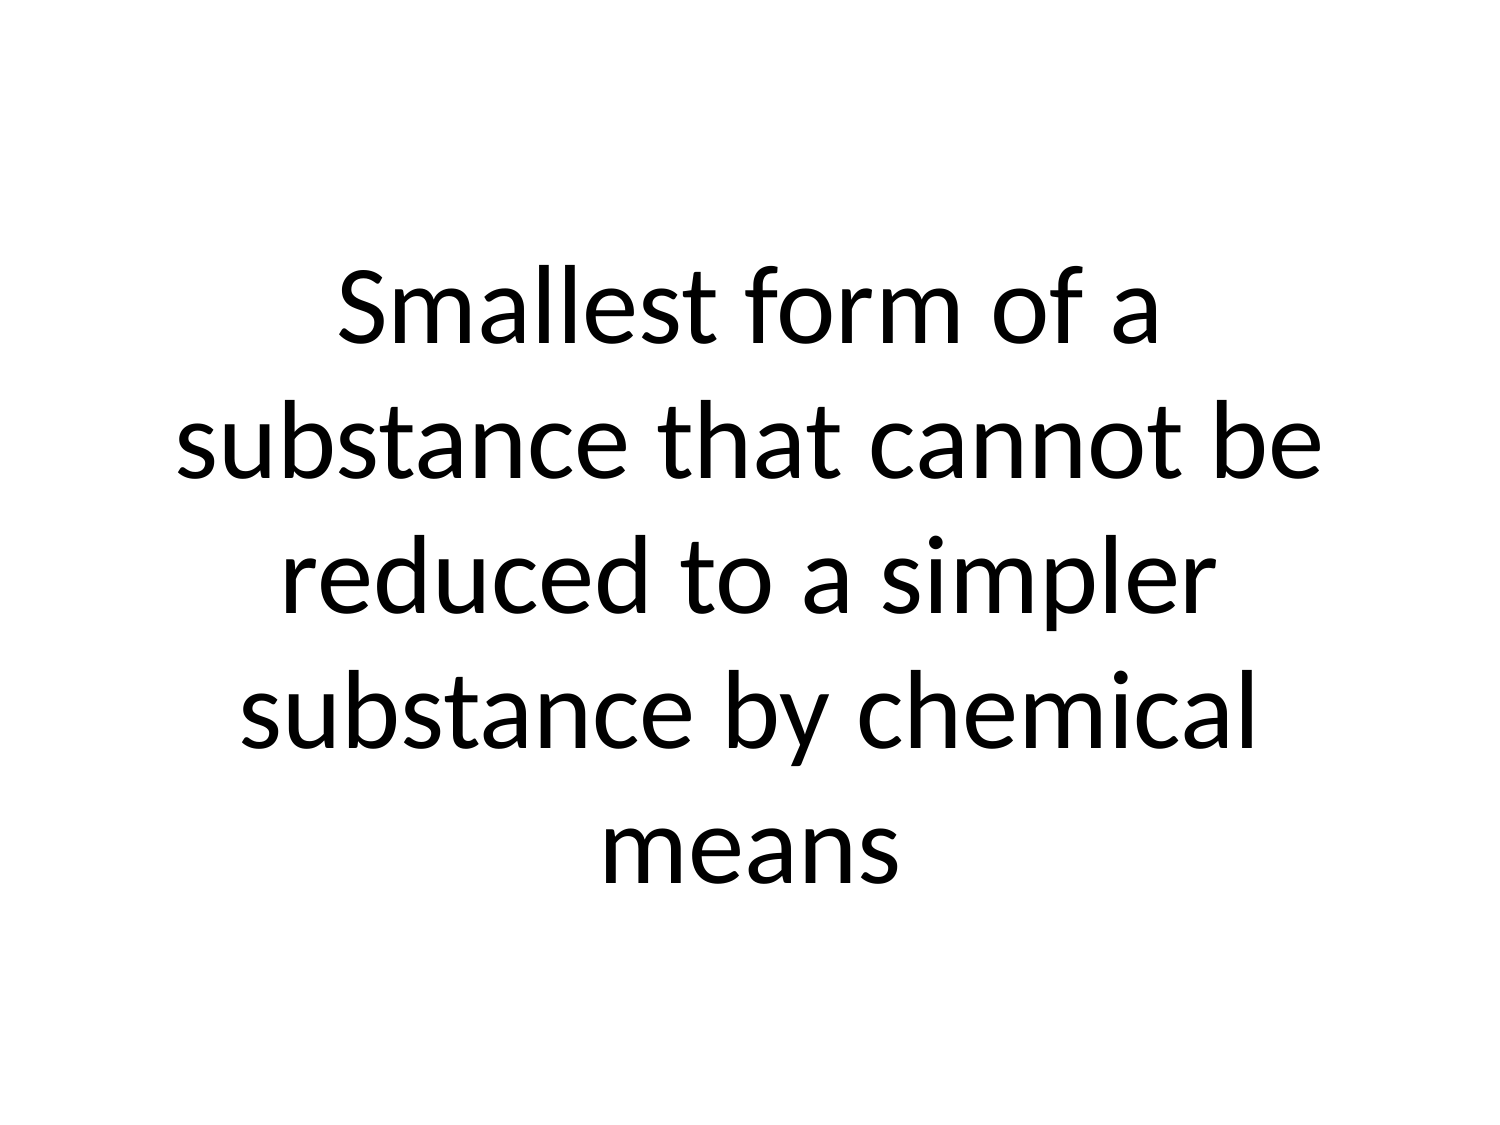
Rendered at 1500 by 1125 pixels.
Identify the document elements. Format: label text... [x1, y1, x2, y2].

title Smallest form of a substance that cannot be reduced to a simpler substance by chemical means [112, 50, 1388, 1088]
